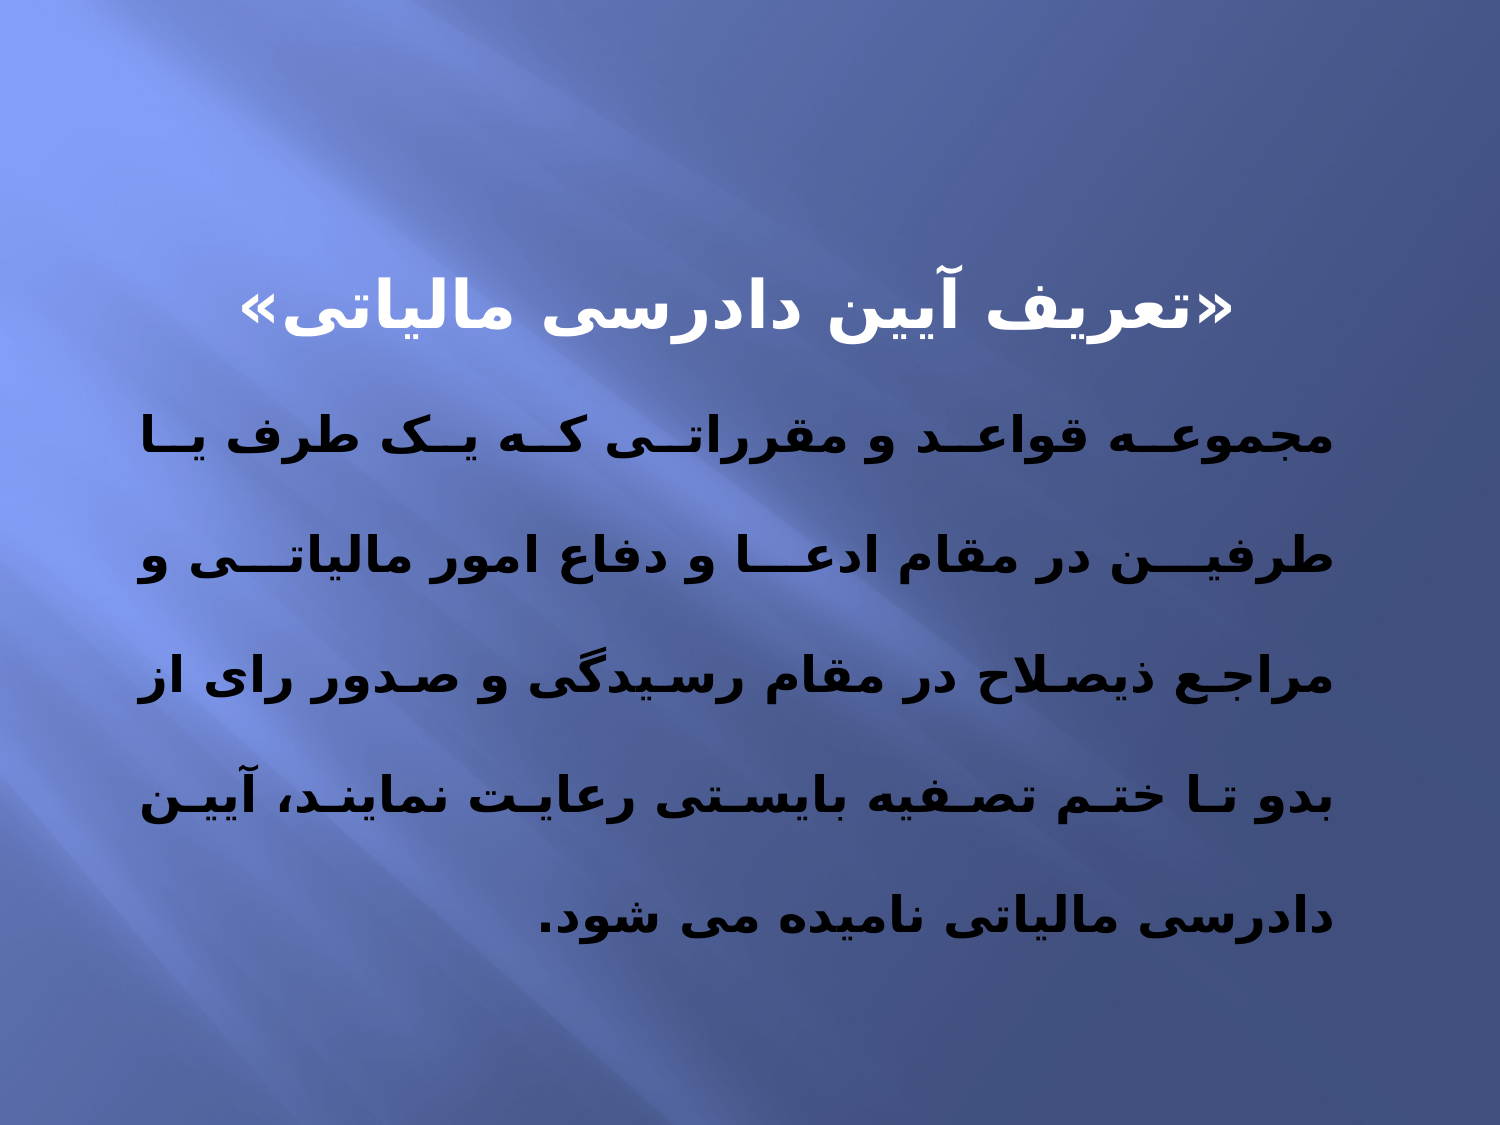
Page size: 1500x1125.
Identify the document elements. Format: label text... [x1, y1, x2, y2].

text_box «تعریف آیین دادرسی مالیاتی» مجموعه قواعد و مقرراتی که یک طرف یا طرفین در مقام ادعا و دفاع امور مالیاتی و مراجع ذيصلاح در مقام رسیدگی و صدور رای از بدو تا ختم تصفيه بایستی رعایت نمایند، آیین دادرسی مالیاتی نامیده می شود. [125, 174, 1350, 950]
